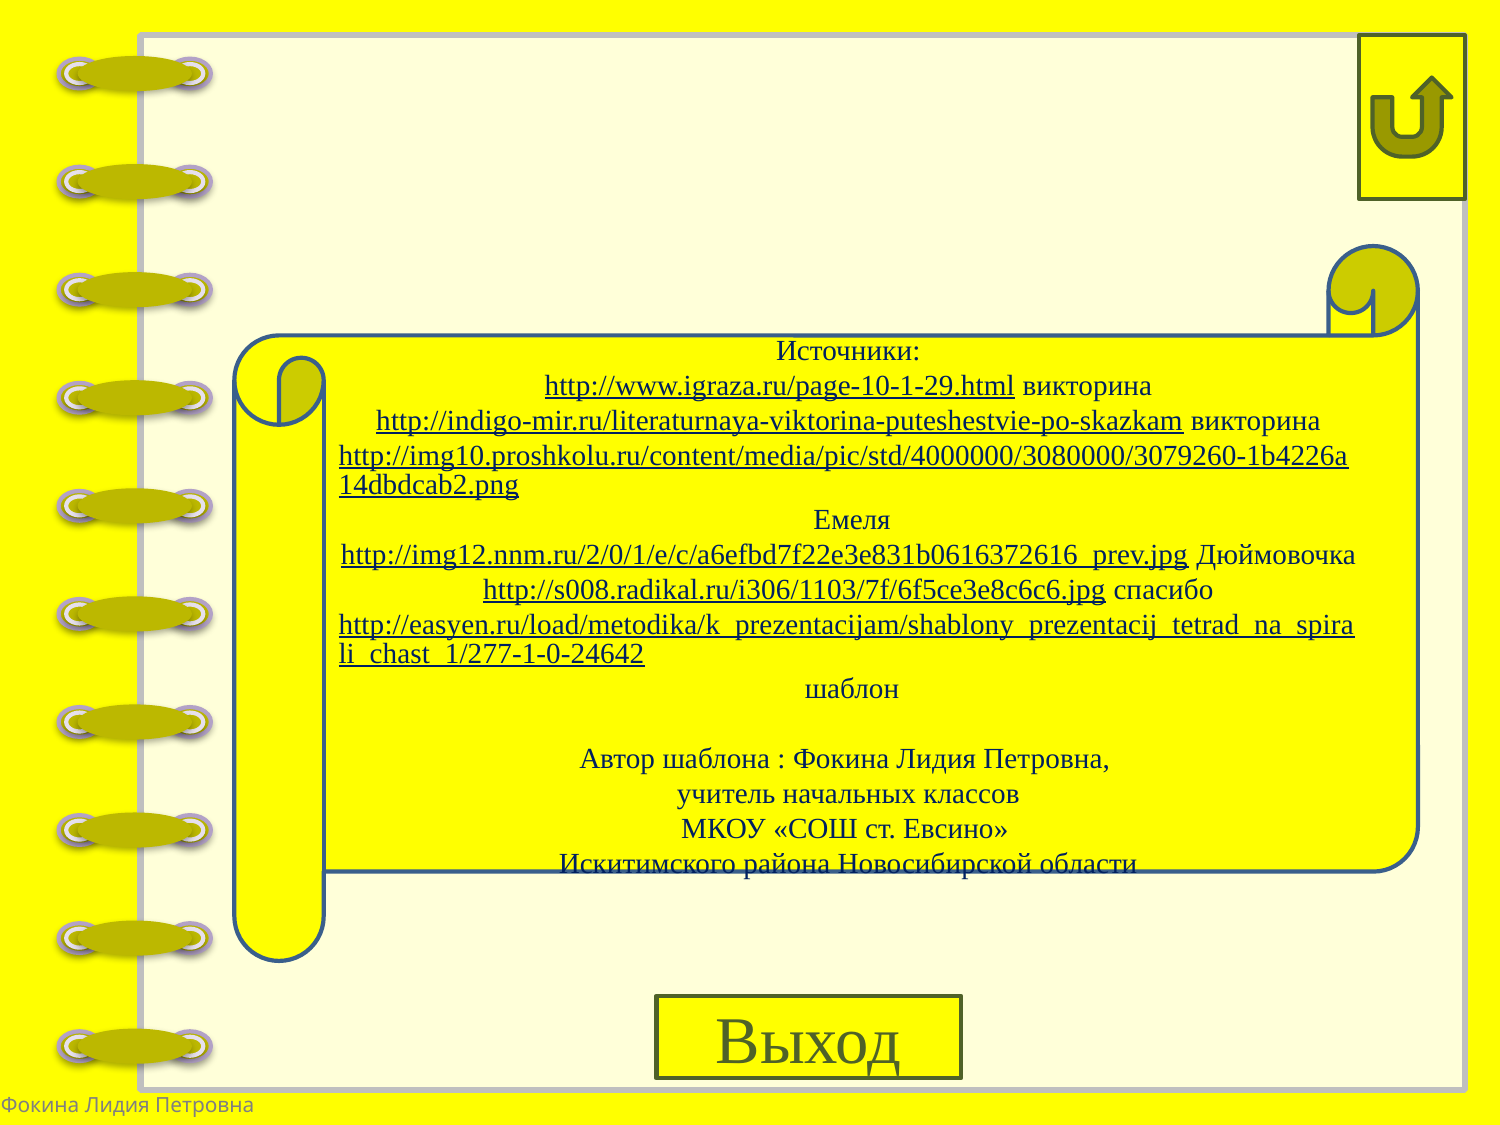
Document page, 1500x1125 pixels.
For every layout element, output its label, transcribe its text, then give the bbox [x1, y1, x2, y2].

text_box [1357, 33, 1467, 201]
text_box Источники: http://www.igraza.ru/page-10-1-29.html викторина http://indigo-mir.ru/literaturnaya-viktorina-puteshestvie-po-skazkam викторина http://img10.proshkolu.ru/content/media/pic/std/4000000/3080000/3079260-1b4226a14dbdcab2.png Емеля http://img12.nnm.ru/2/0/1/e/c/a6efbd7f22e3e831b0616372616_prev.jpg Дюймовочка http://s008.radikal.ru/i306/1103/7f/6f5ce3e8c6c6.jpg спасибо http://easyen.ru/load/metodika/k_prezentacijam/shablony_prezentacij_tetrad_na_spirali_chast_1/277-1-0-24642 шаблон Автор шаблона : Фокина Лидия Петровна, учитель начальных классов МКОУ «СОШ ст. Евсино» Искитимского района Новосибирской области [232, 243, 1421, 964]
text_box Выход [654, 994, 963, 1080]
